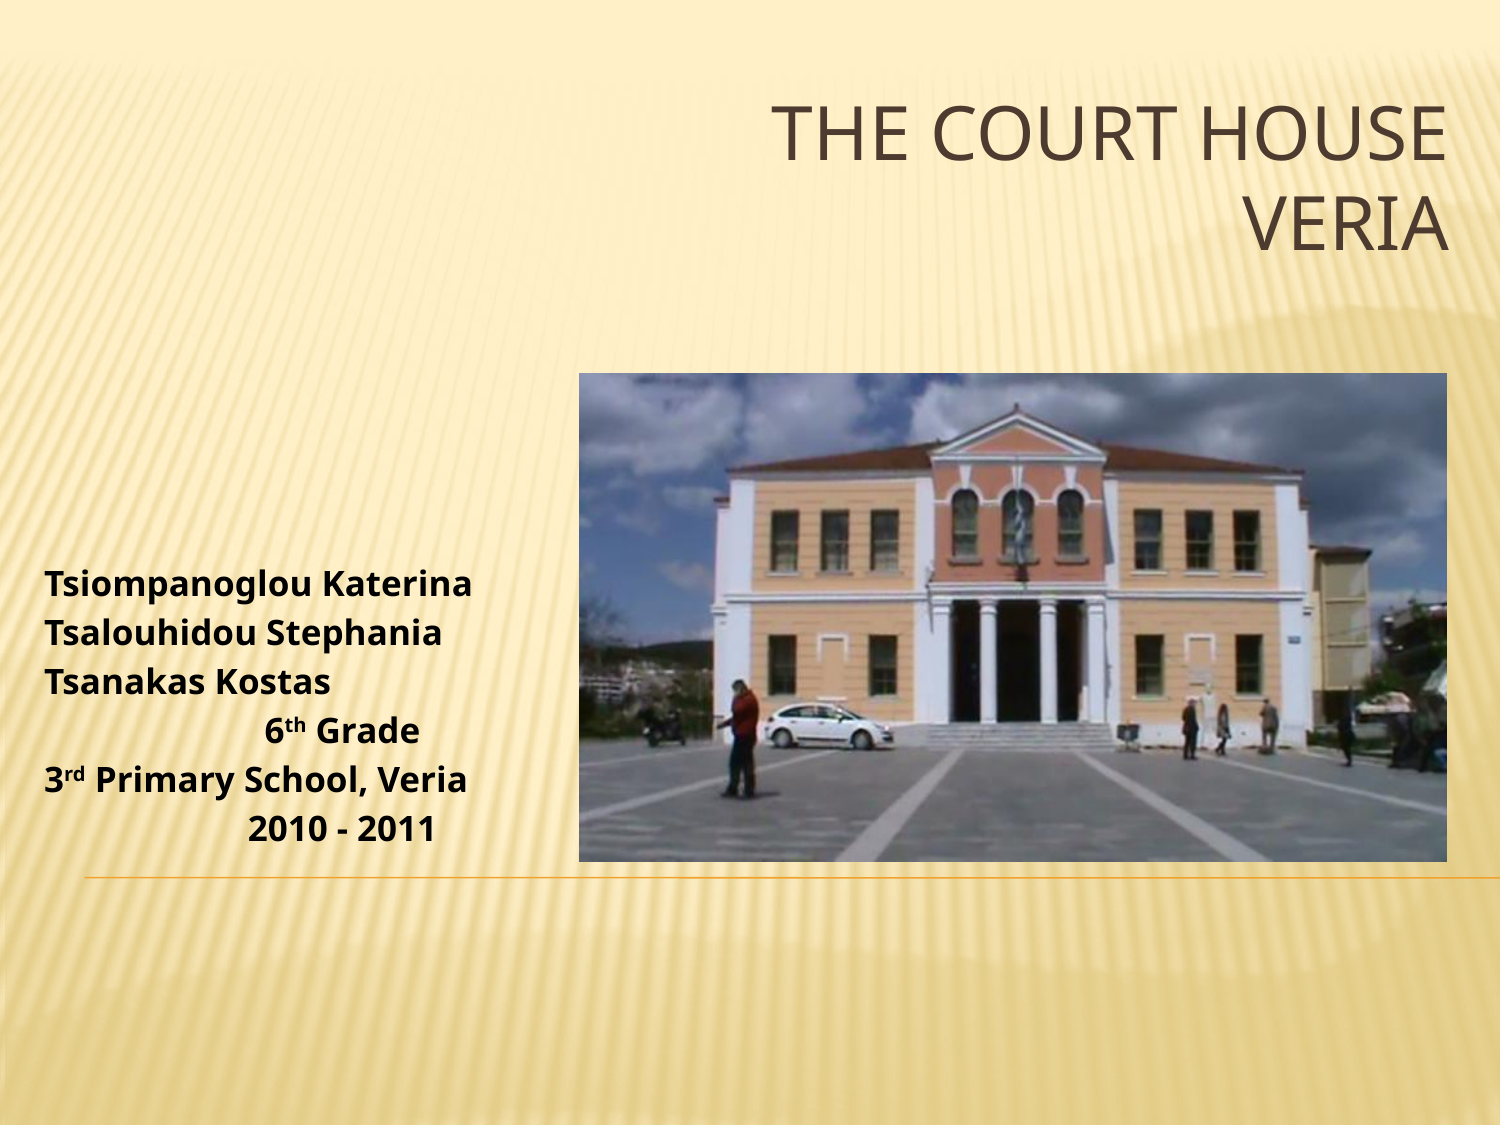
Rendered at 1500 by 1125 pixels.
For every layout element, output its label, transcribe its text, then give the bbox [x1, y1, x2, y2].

subtitle Tsiompanoglou Katerina Tsalouhidou Stephania Tsanakas Kostas 6th Grade 3rd Primary School, Veria 2010 - 2011 [29, 550, 569, 856]
title The court house Veria [76, 78, 1465, 288]
picture [579, 373, 1448, 862]
